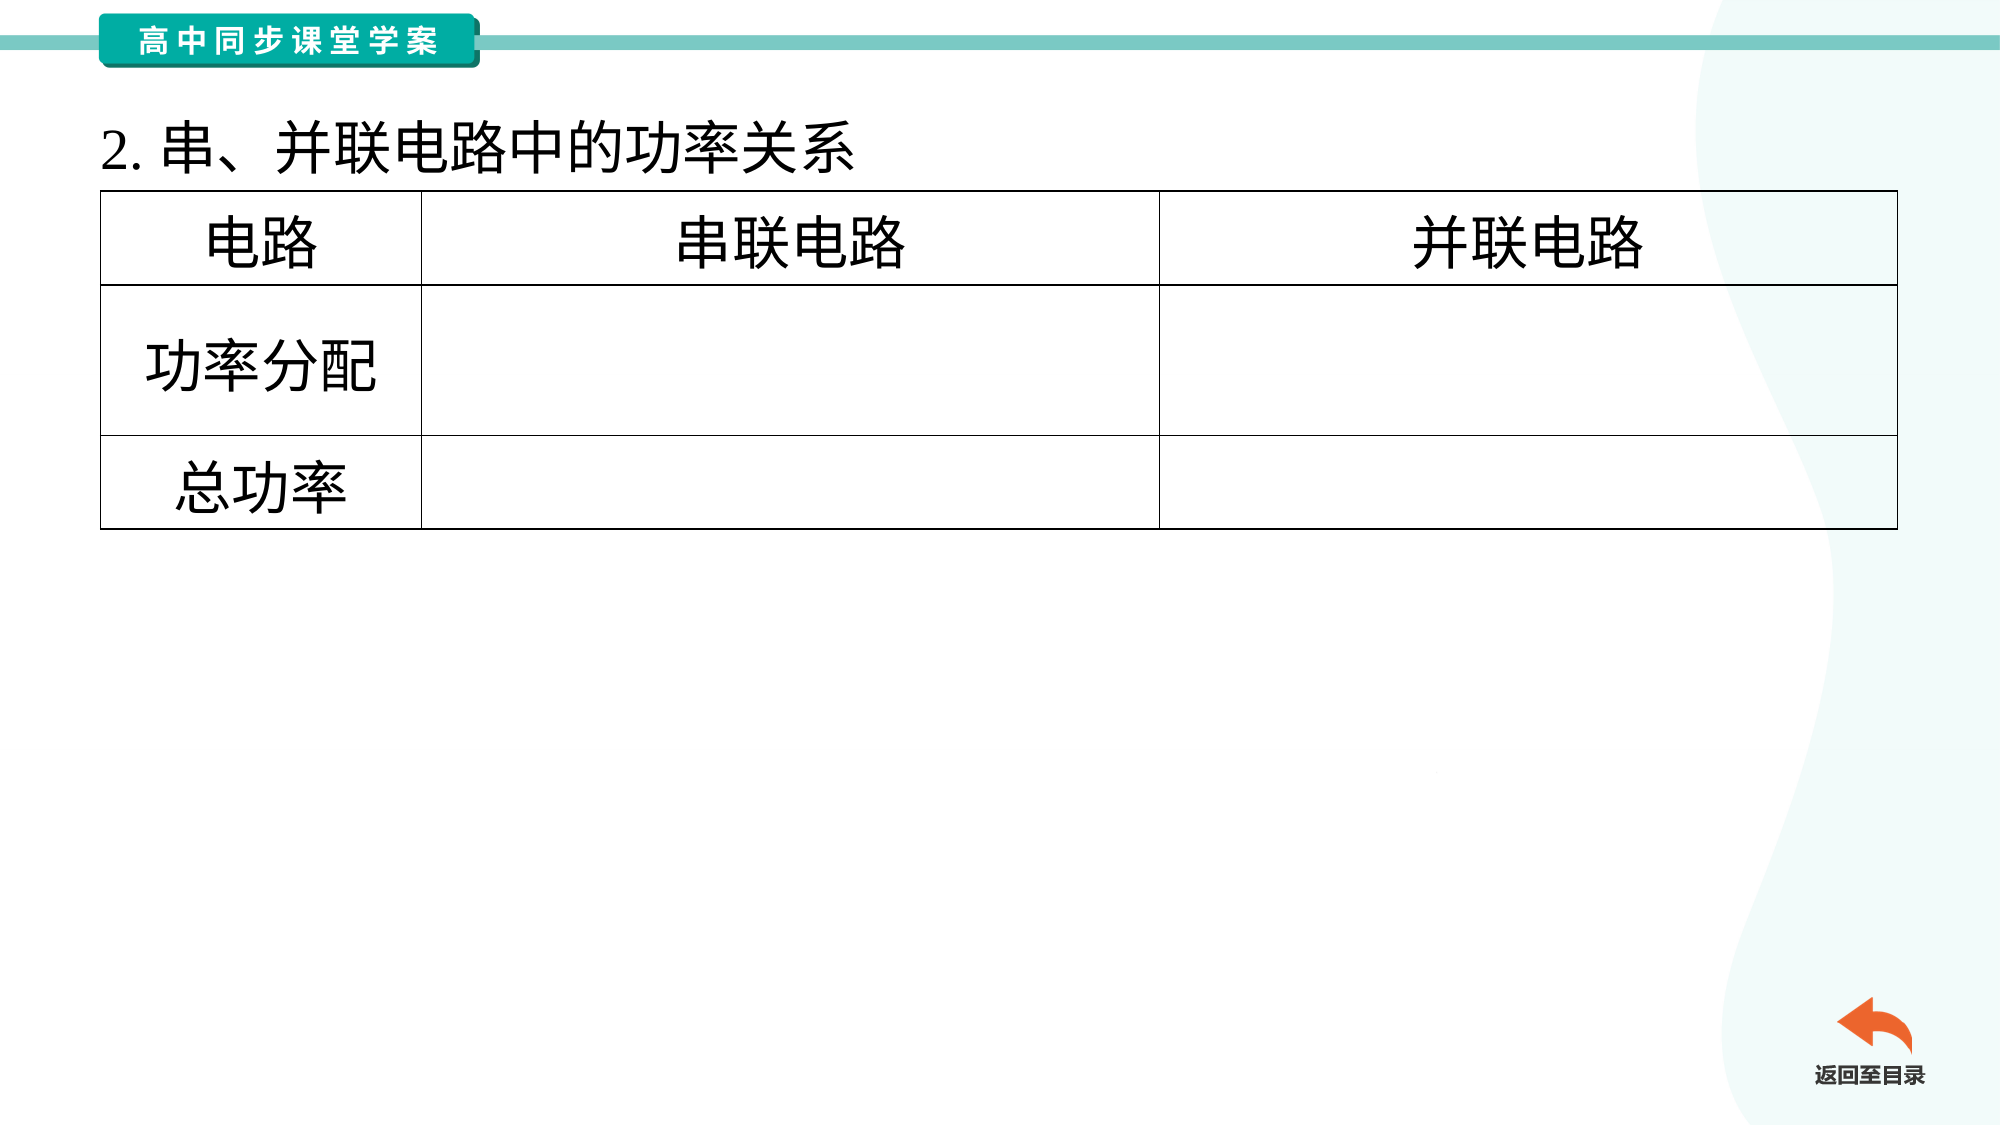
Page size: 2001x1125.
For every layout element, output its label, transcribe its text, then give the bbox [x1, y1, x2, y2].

picture [0, 0, 2000, 1125]
text_box 2.串、并联电路中的功率关系 [100, 76, 1899, 170]
